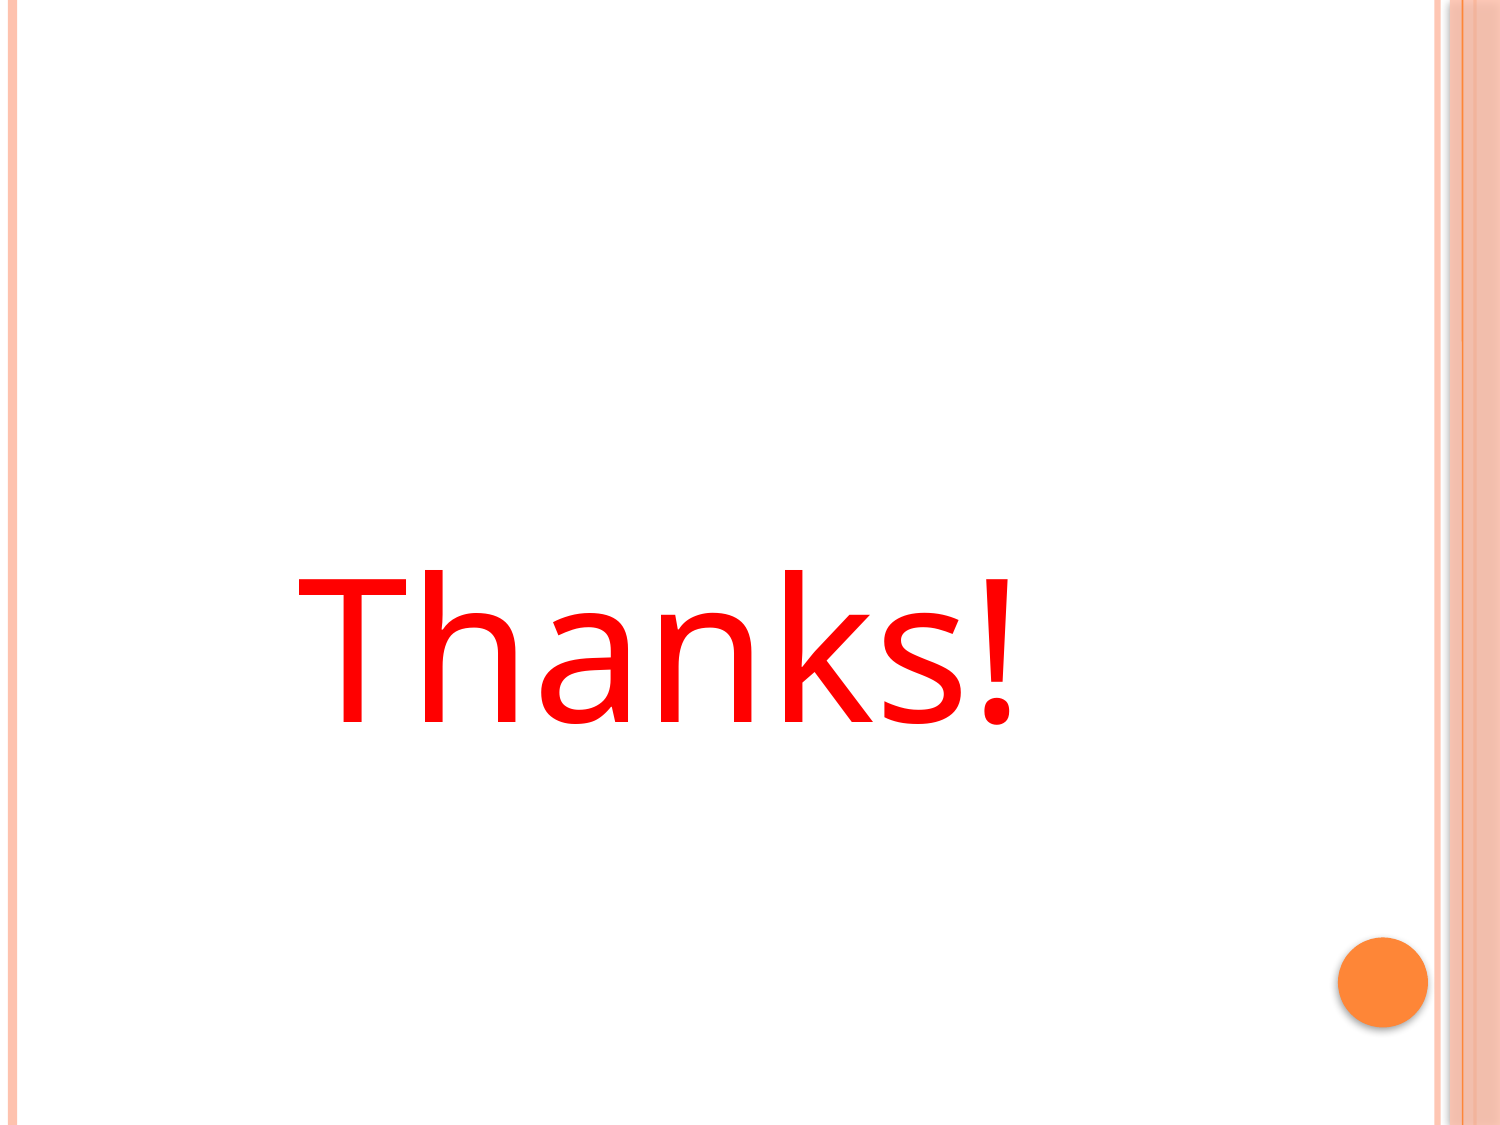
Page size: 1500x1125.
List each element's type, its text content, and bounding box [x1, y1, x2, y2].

list Thanks! [75, 262, 1300, 1062]
